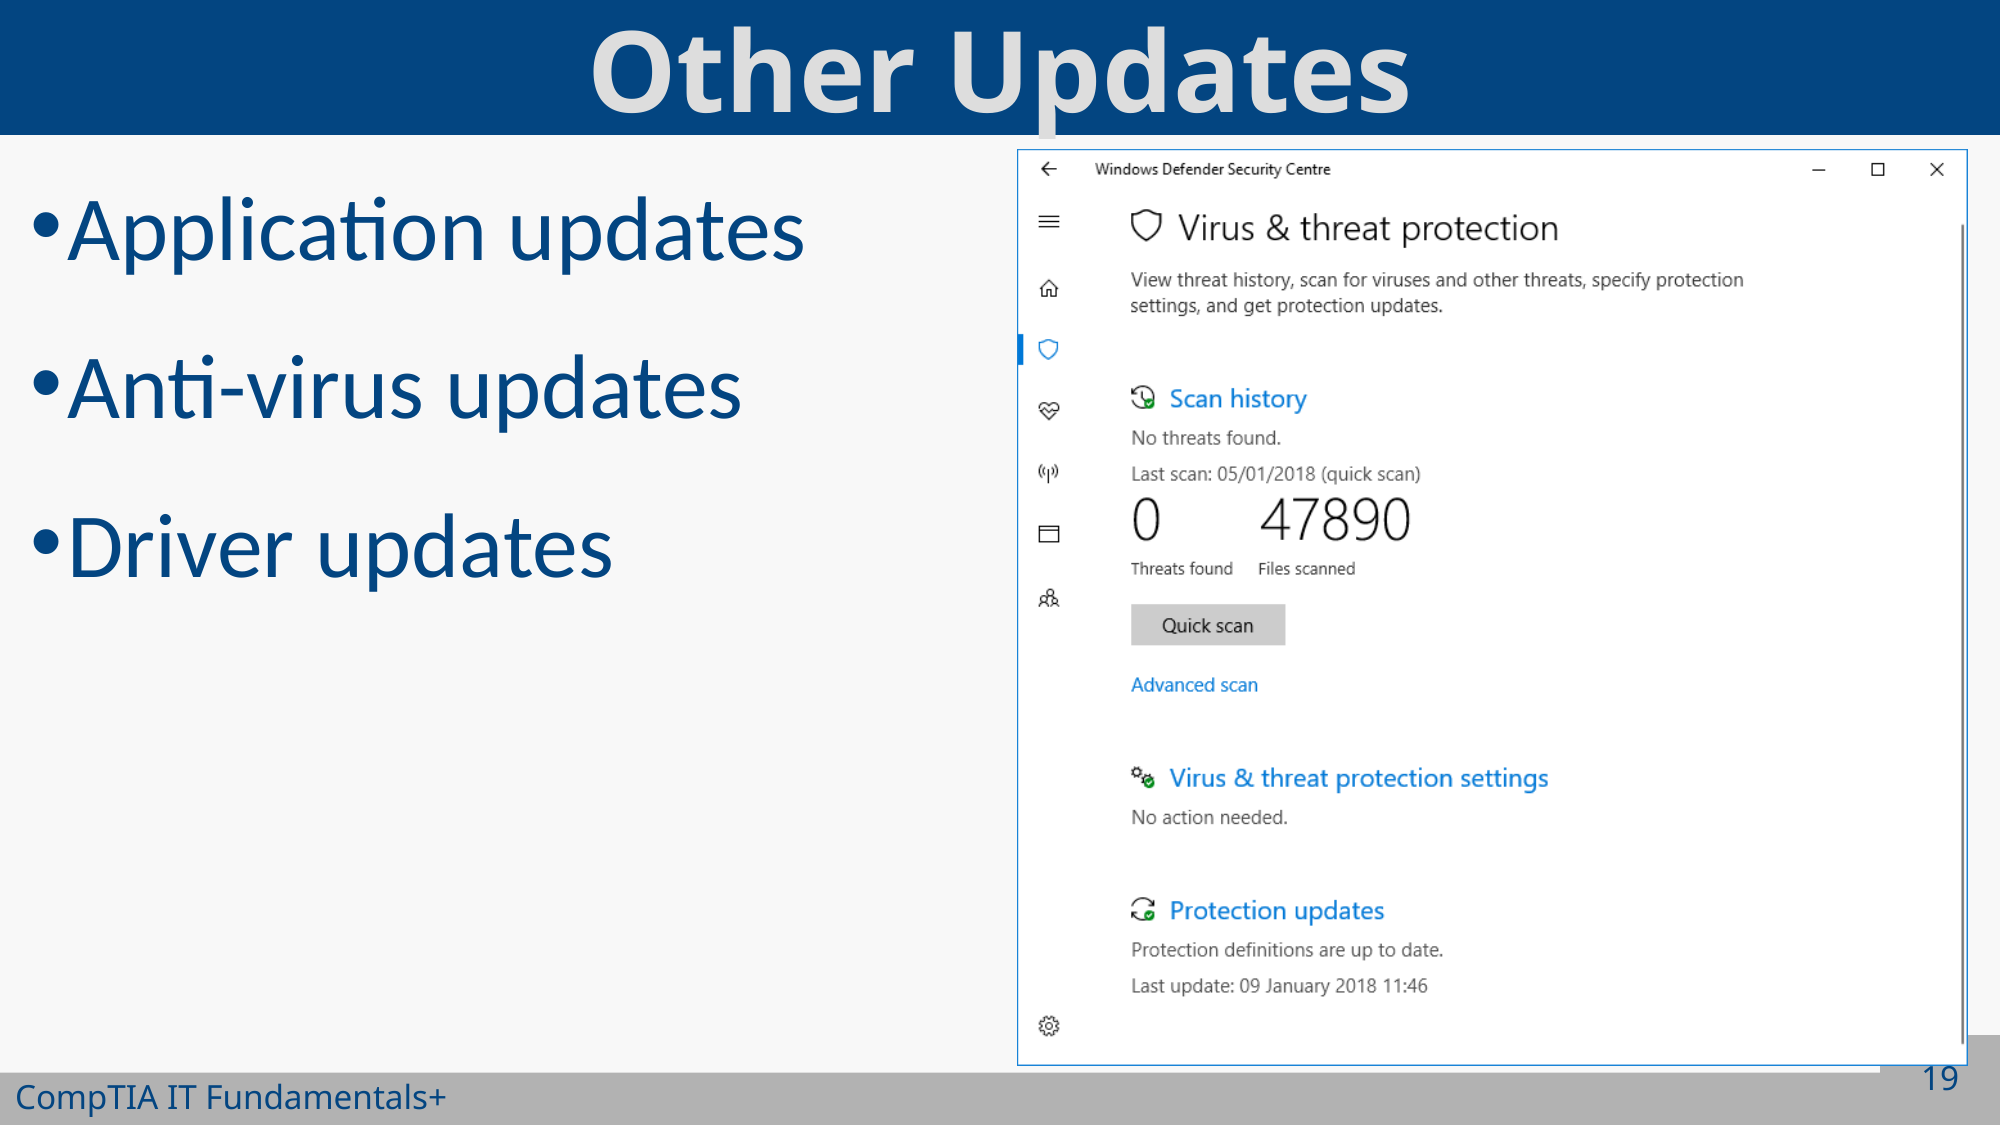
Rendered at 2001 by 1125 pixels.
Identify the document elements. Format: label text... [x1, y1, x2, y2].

slide_number 19 [1880, 1035, 2000, 1125]
title Other Updates [0, 0, 2000, 135]
list Application updates Anti-virus updates Driver updates [15, 149, 990, 1065]
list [1017, 149, 1968, 1066]
footer CompTIA IT Fundamentals+ [0, 1072, 1880, 1125]
